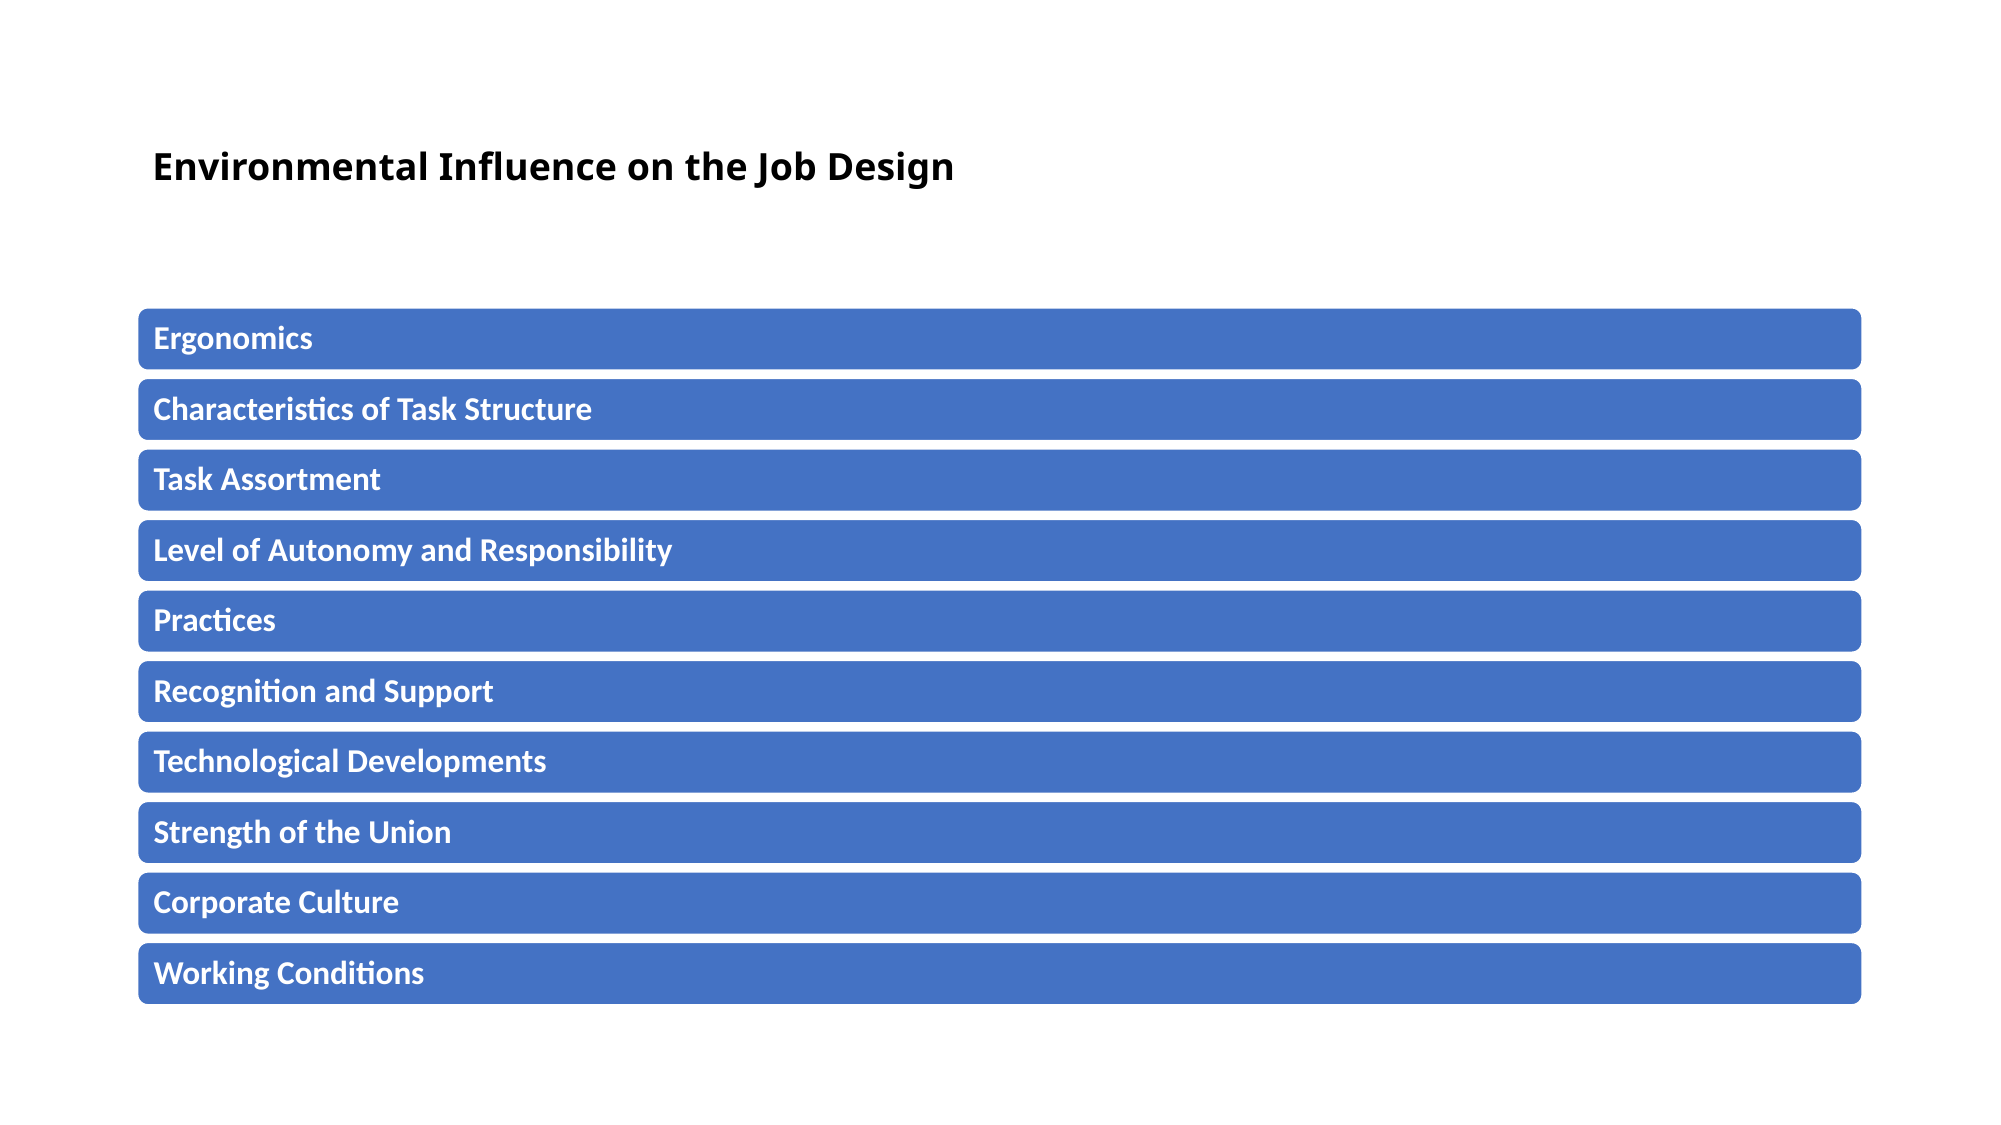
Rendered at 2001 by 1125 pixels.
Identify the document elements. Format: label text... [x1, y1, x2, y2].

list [137, 299, 1863, 1014]
title Environmental Influence on the Job Design [137, 59, 1863, 278]
